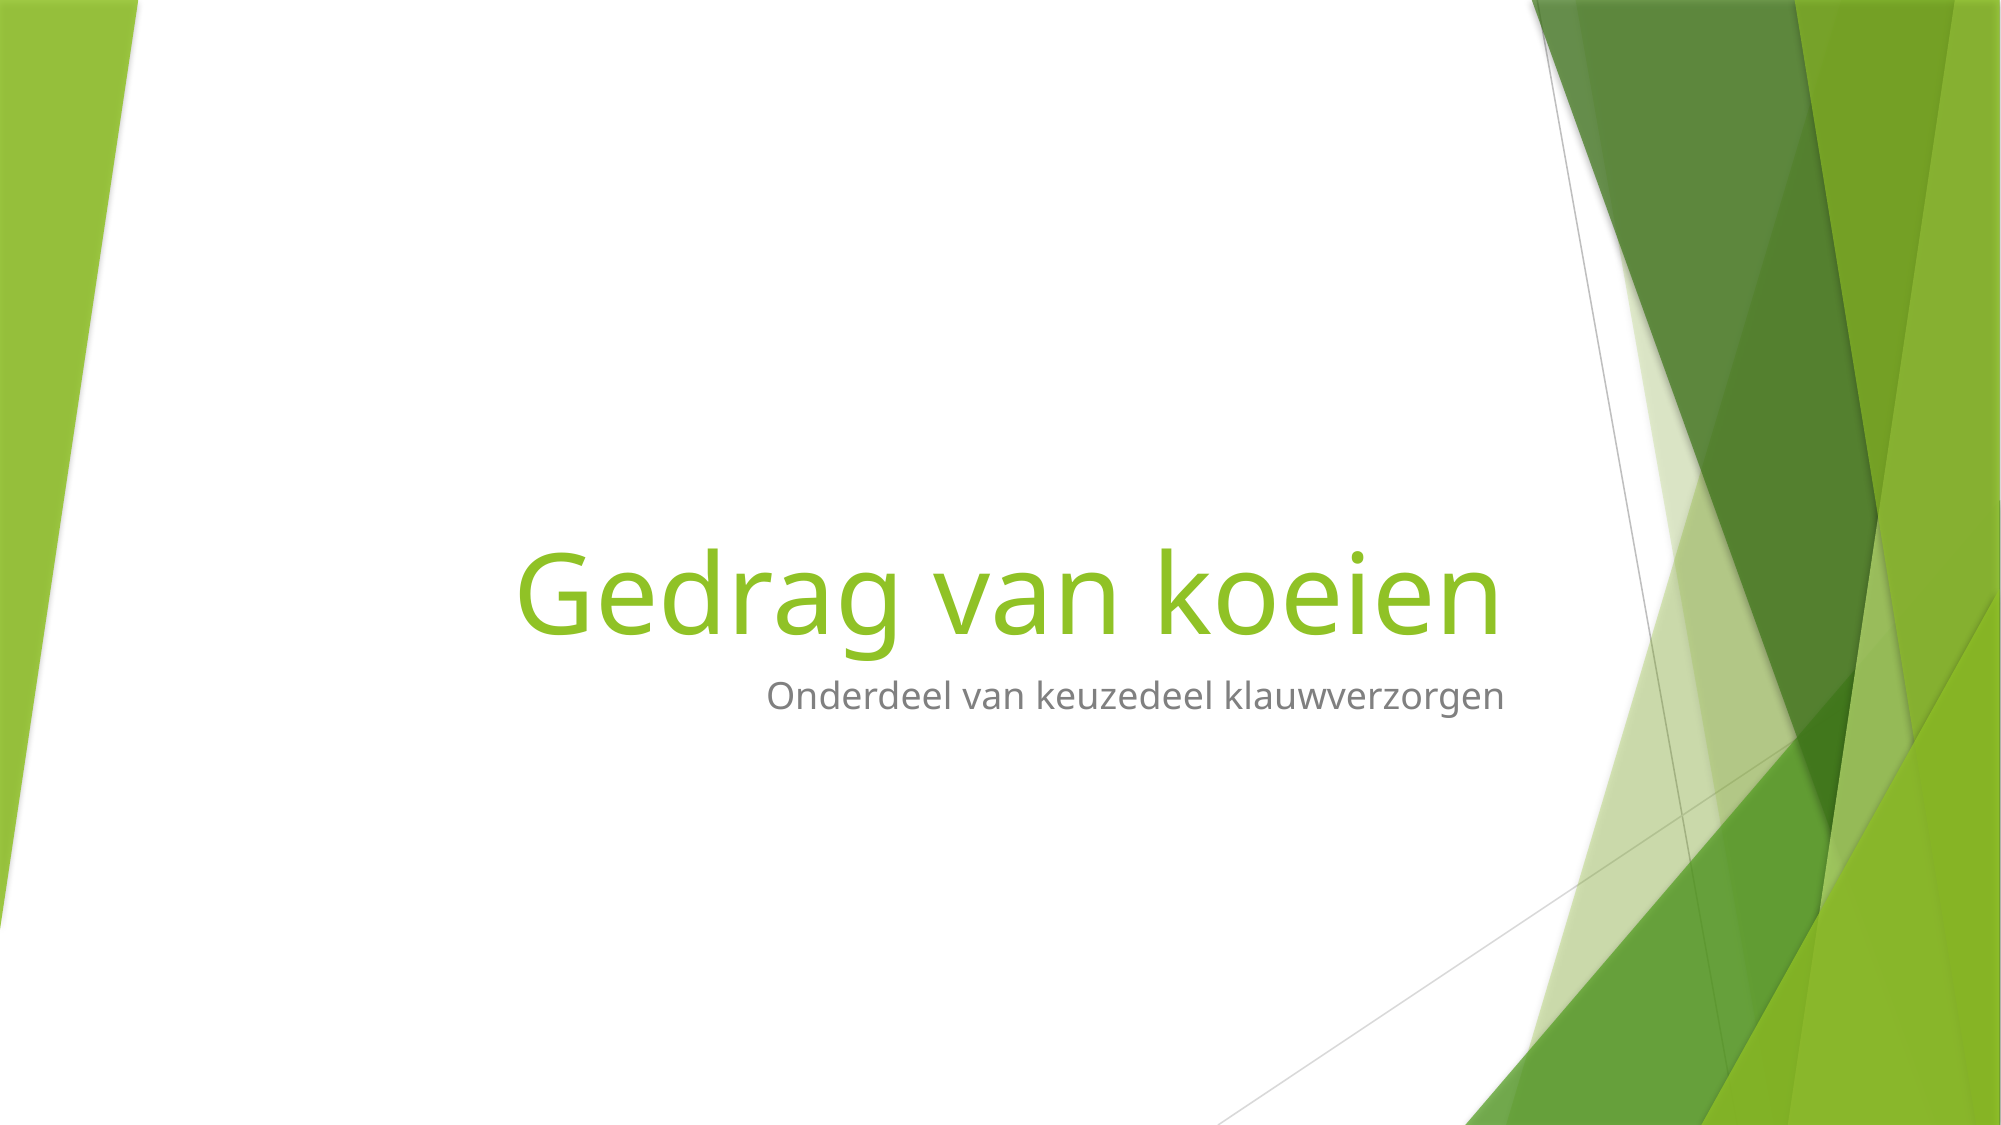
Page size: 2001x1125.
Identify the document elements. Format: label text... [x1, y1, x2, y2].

title Gedrag van koeien [247, 394, 1522, 664]
subtitle Onderdeel van keuzedeel klauwverzorgen [247, 664, 1522, 845]
